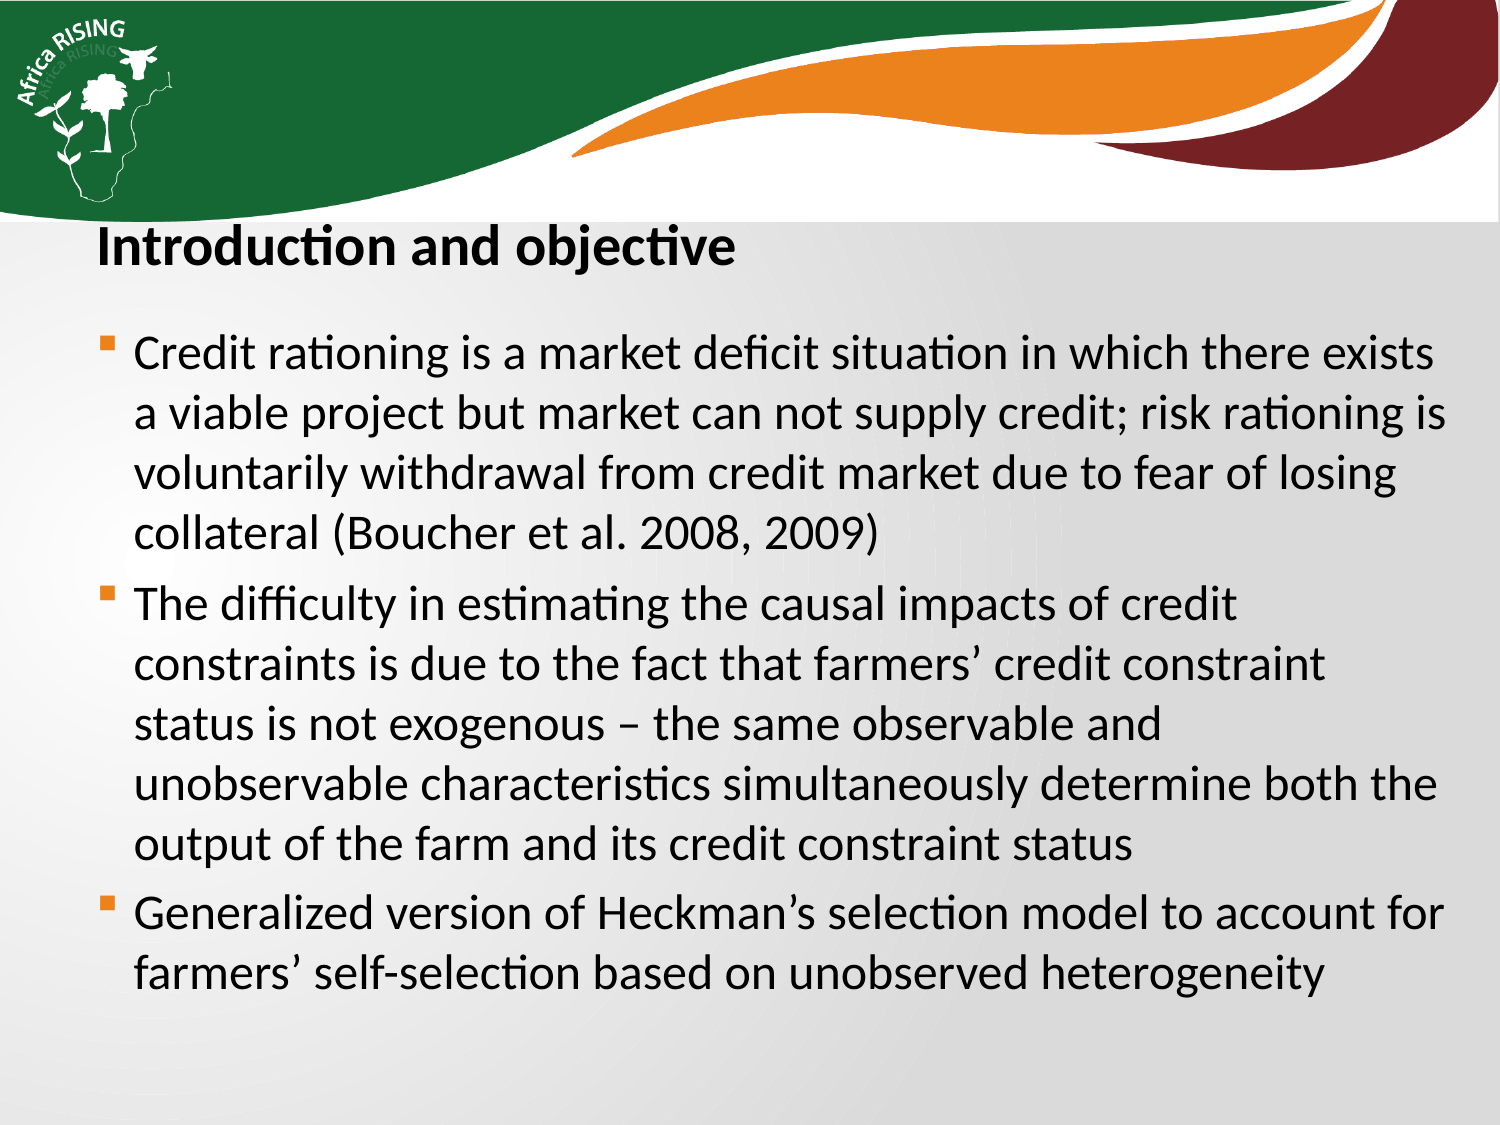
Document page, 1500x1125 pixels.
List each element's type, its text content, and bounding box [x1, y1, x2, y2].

list Introduction and objective [62, 200, 1463, 312]
list Credit rationing is a market deficit situation in which there exists a viable project but market can not supply credit; risk rationing is voluntarily withdrawal from credit market due to fear of losing collateral (Boucher et al. 2008, 2009) The difficulty in estimating the causal impacts of credit constraints is due to the fact that farmers’ credit constraint status is not exogenous – the same observable and unobservable characteristics simultaneously determine both the output of the farm and its credit constraint status Generalized version of Heckman’s selection model to account for farmers’ self-selection based on unobserved heterogeneity [62, 312, 1463, 1088]
picture [0, 0, 1499, 222]
